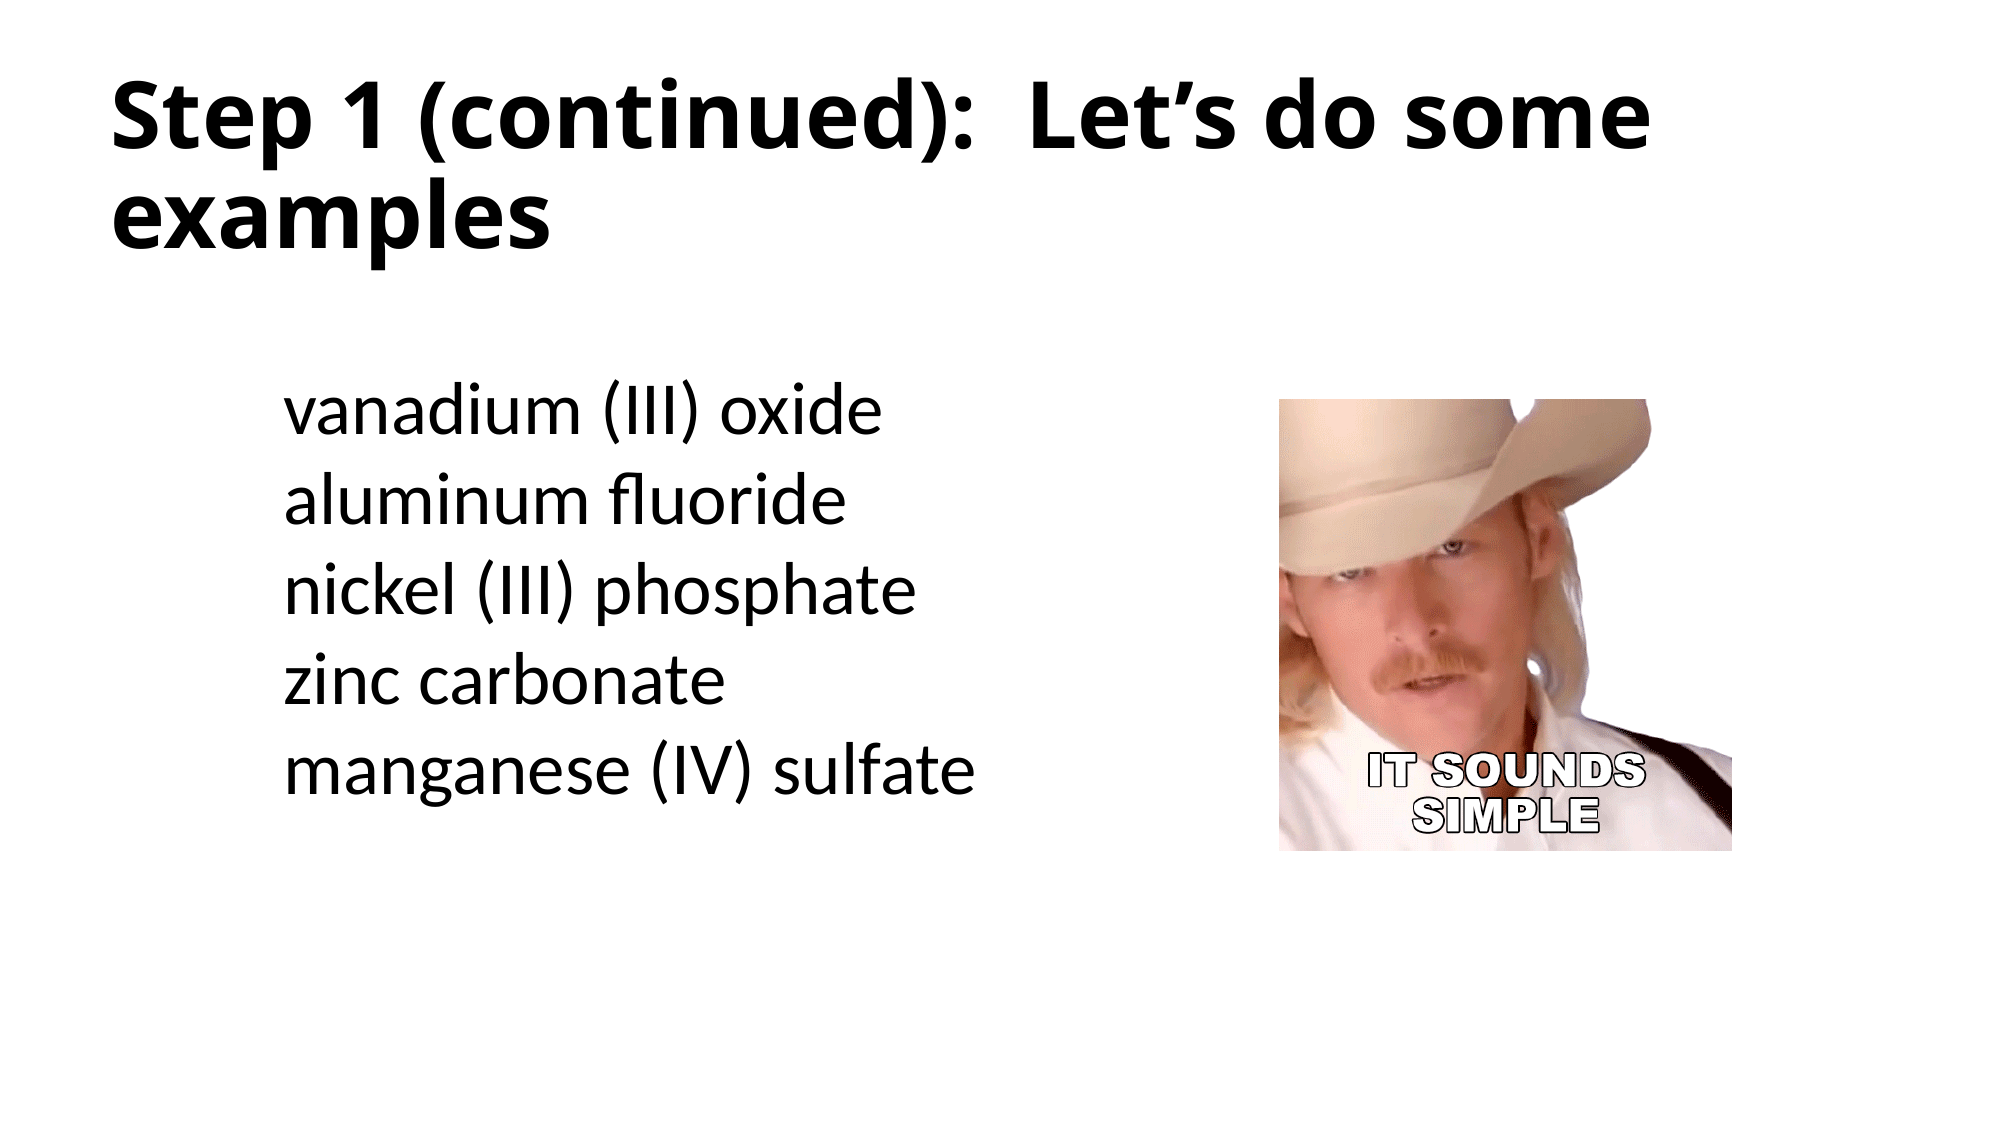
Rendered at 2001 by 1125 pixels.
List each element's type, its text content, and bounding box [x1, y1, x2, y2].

title Step 1 (continued): Let’s do some examples [95, 59, 1958, 278]
picture [1279, 399, 1732, 852]
text_box vanadium (III) oxide aluminum fluoride nickel (III) phosphate zinc carbonate manganese (IV) sulfate [268, 352, 1207, 862]
